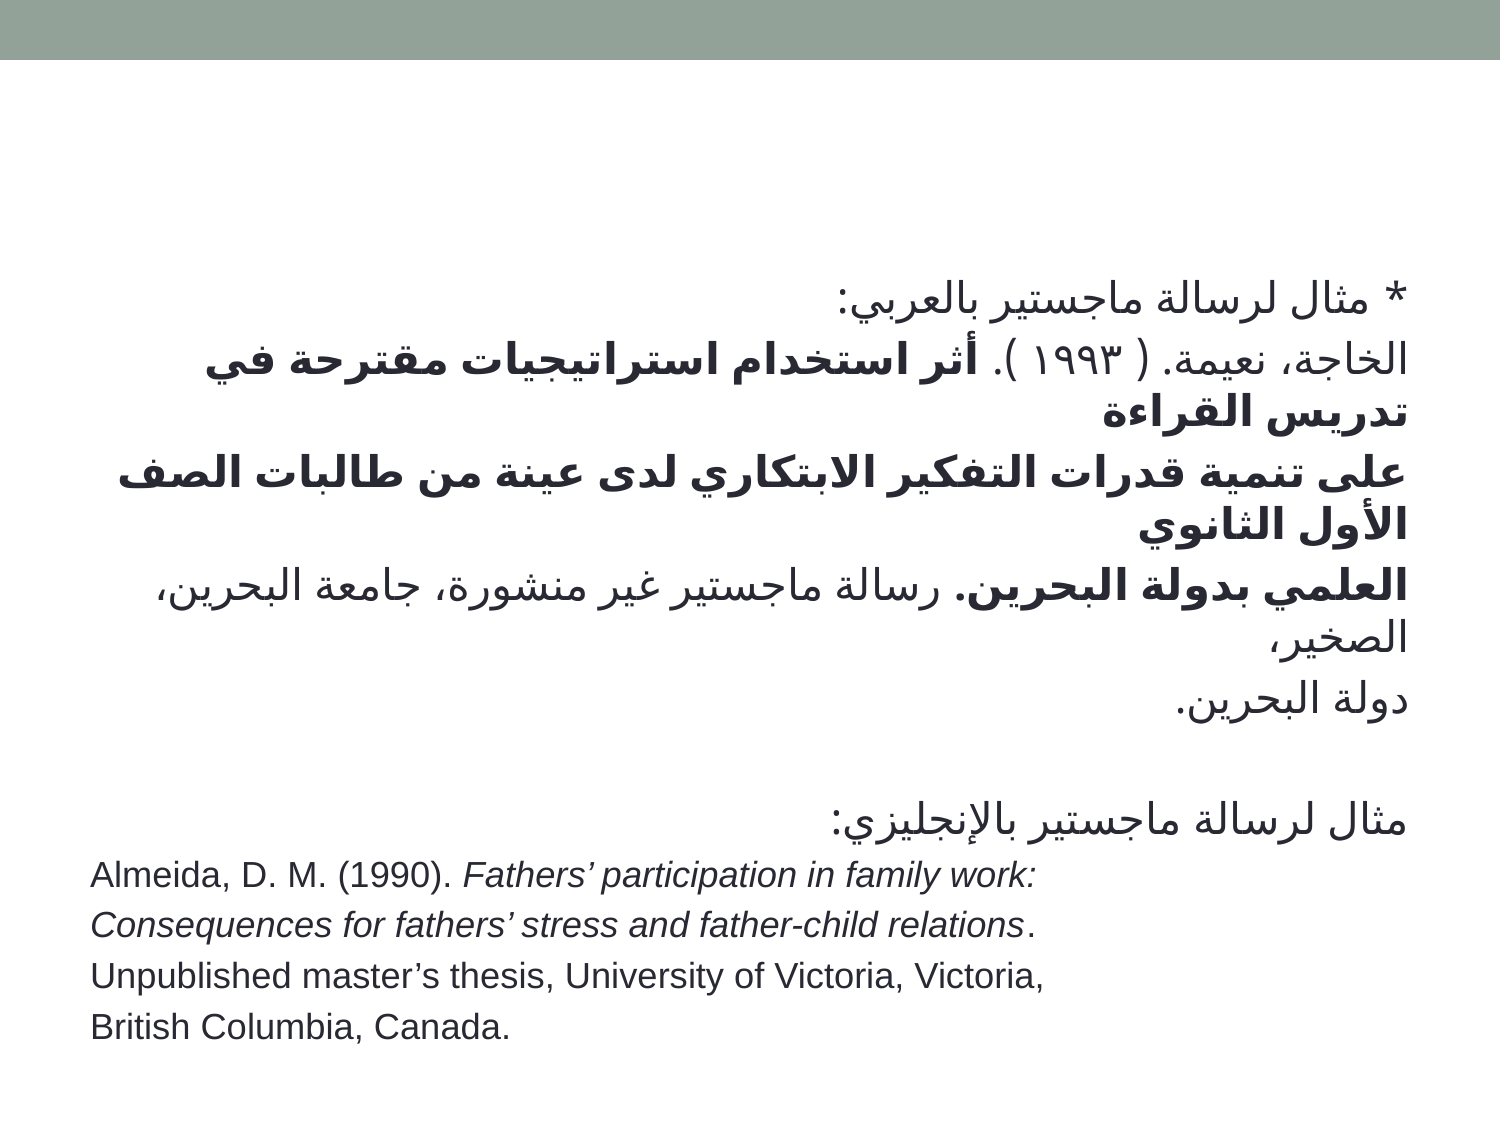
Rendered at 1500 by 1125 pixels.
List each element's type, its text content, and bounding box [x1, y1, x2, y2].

list * مثال لرسالة ماجستير بالعربي: الخاجة، نعيمة. ( ١٩٩٣ ). أثر استخدام استراتيجيات مقترحة في تدريس القراءة على تنمية قدرات التفكير الابتكاري لدى عينة من طالبات الصف الأول الثانوي العلمي بدولة البحرين. رسالة ماجستير غير منشورة، جامعة البحرين، الصخير، دولة البحرين. مثال لرسالة ماجستير بالإنجليزي: Almeida, D. M. (1990). Fathers’ participation in family work: Consequences for fathers’ stress and father-child relations. Unpublished master’s thesis, University of Victoria, Victoria, British Columbia, Canada. [75, 262, 1425, 1063]
